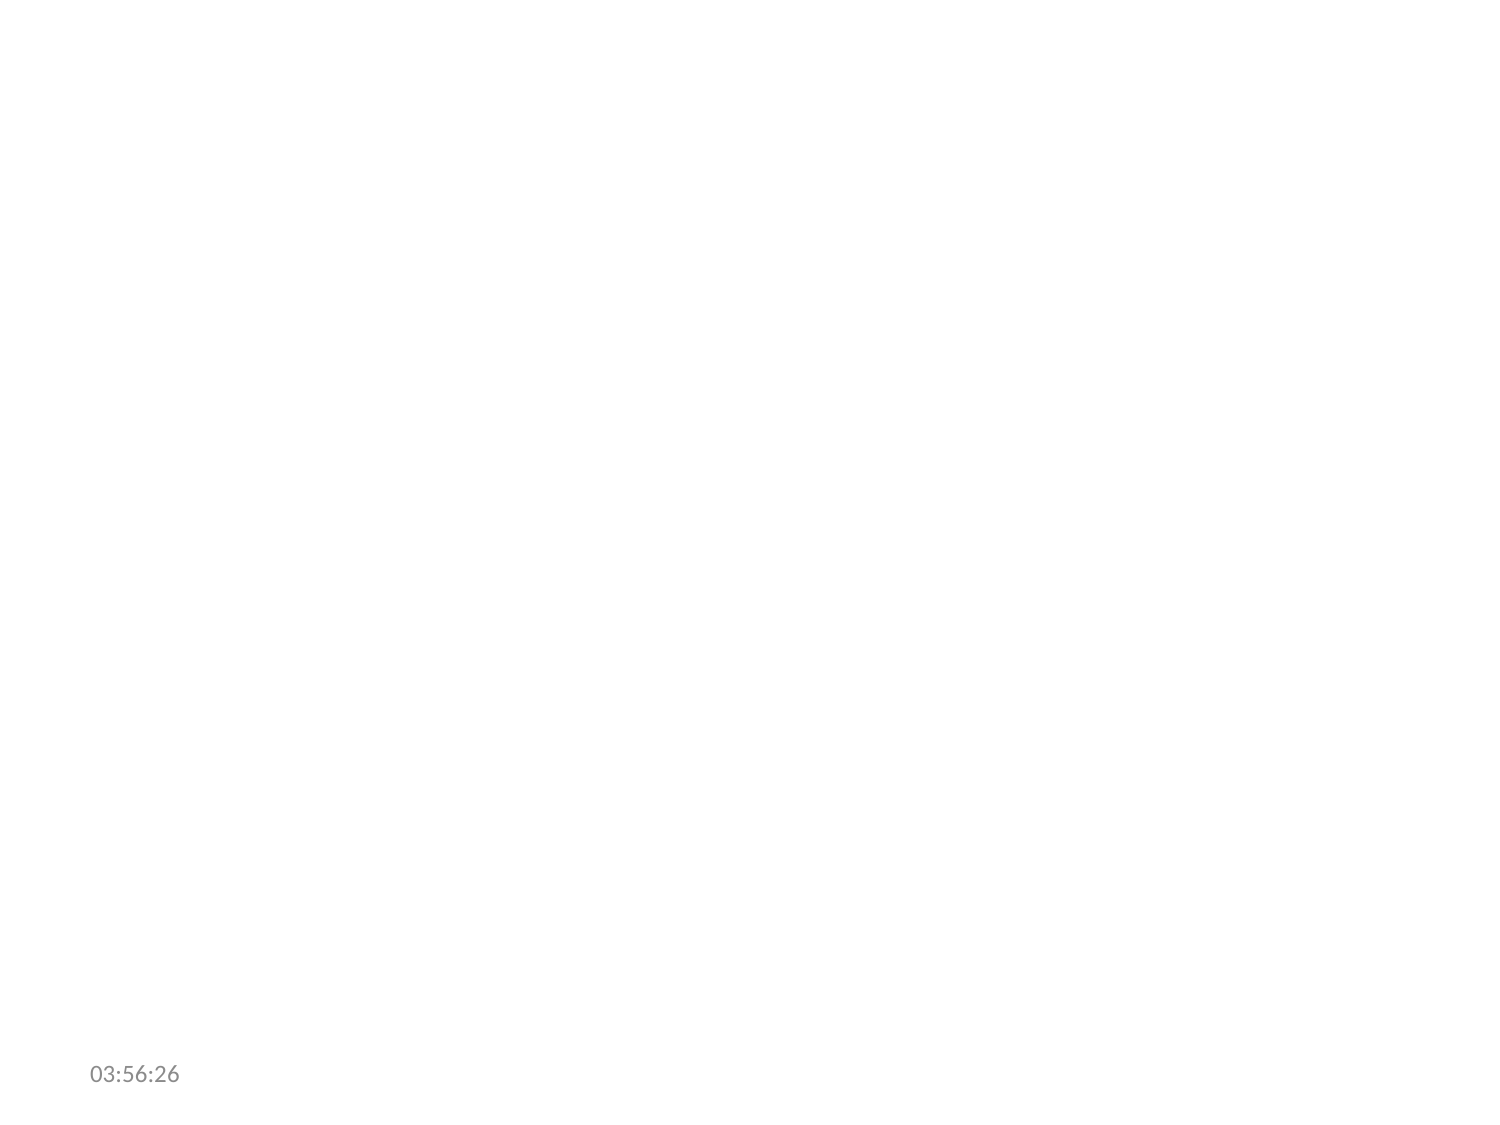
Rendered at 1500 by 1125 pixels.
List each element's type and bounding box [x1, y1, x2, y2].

slide_number [75, 1042, 425, 1103]
